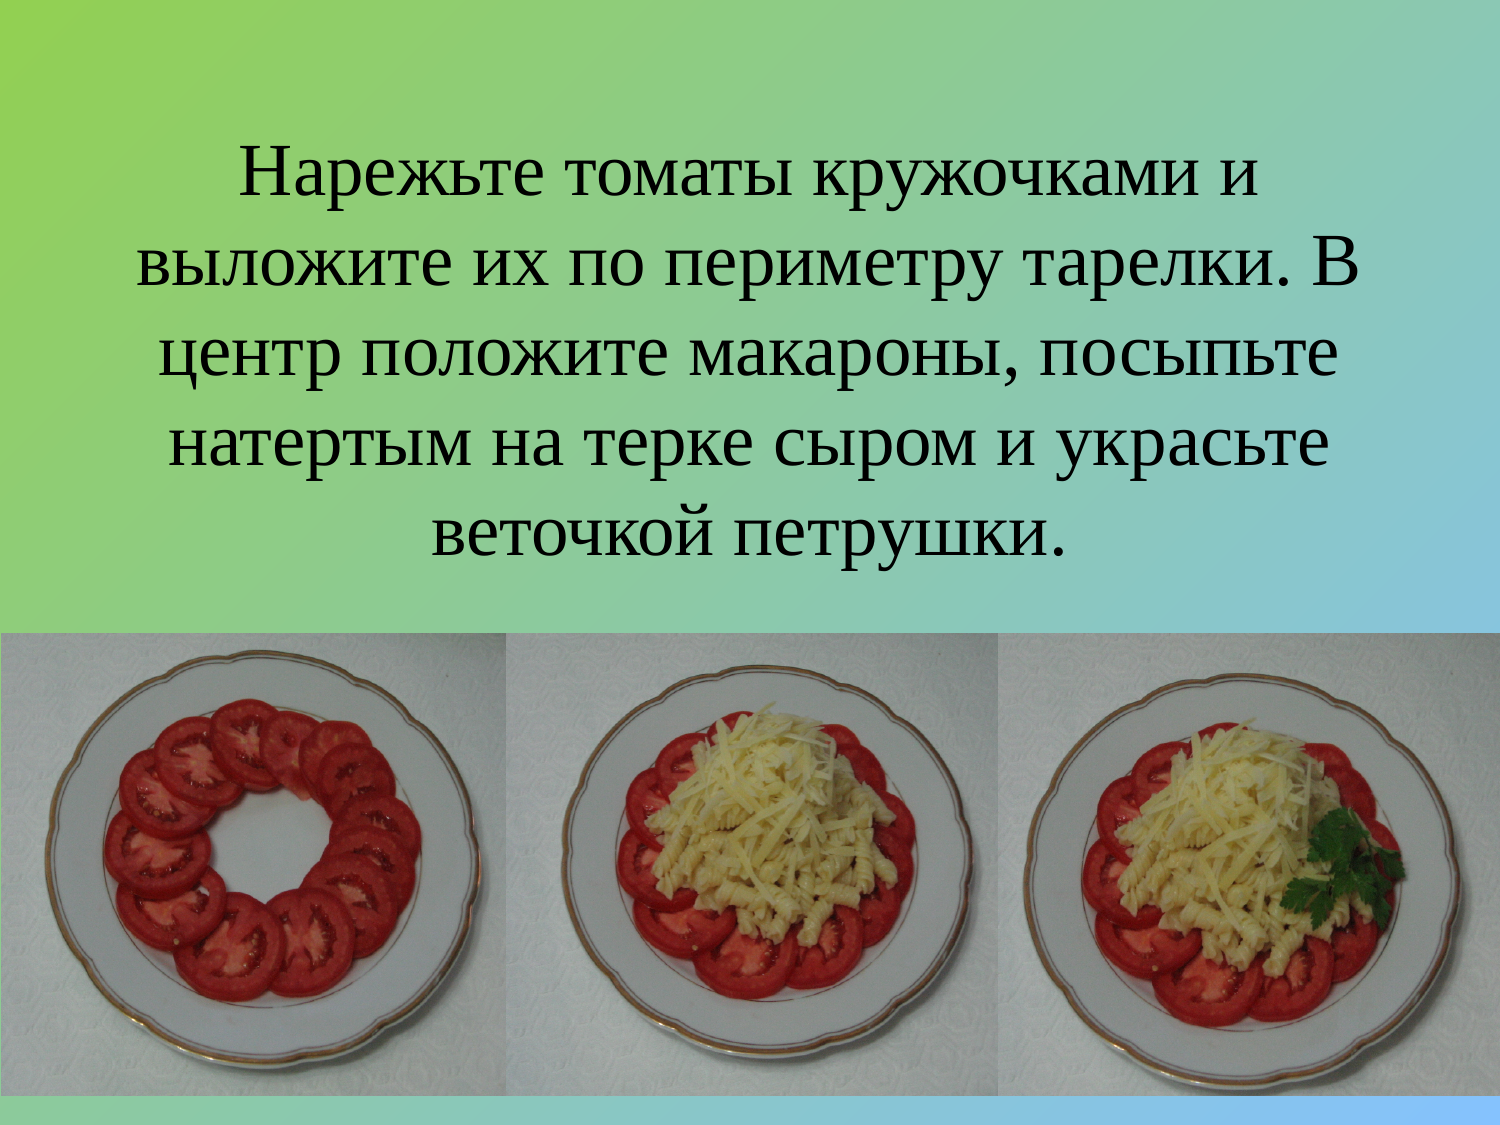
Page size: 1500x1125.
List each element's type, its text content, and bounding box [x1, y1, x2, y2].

title Нарежьте томаты кружочками и выложите их по периметру тарелки. В центр положите макароны, посыпьте натертым на терке сыром и украсьте веточкой петрушки. [75, 45, 1425, 631]
picture [0, 633, 1500, 1096]
